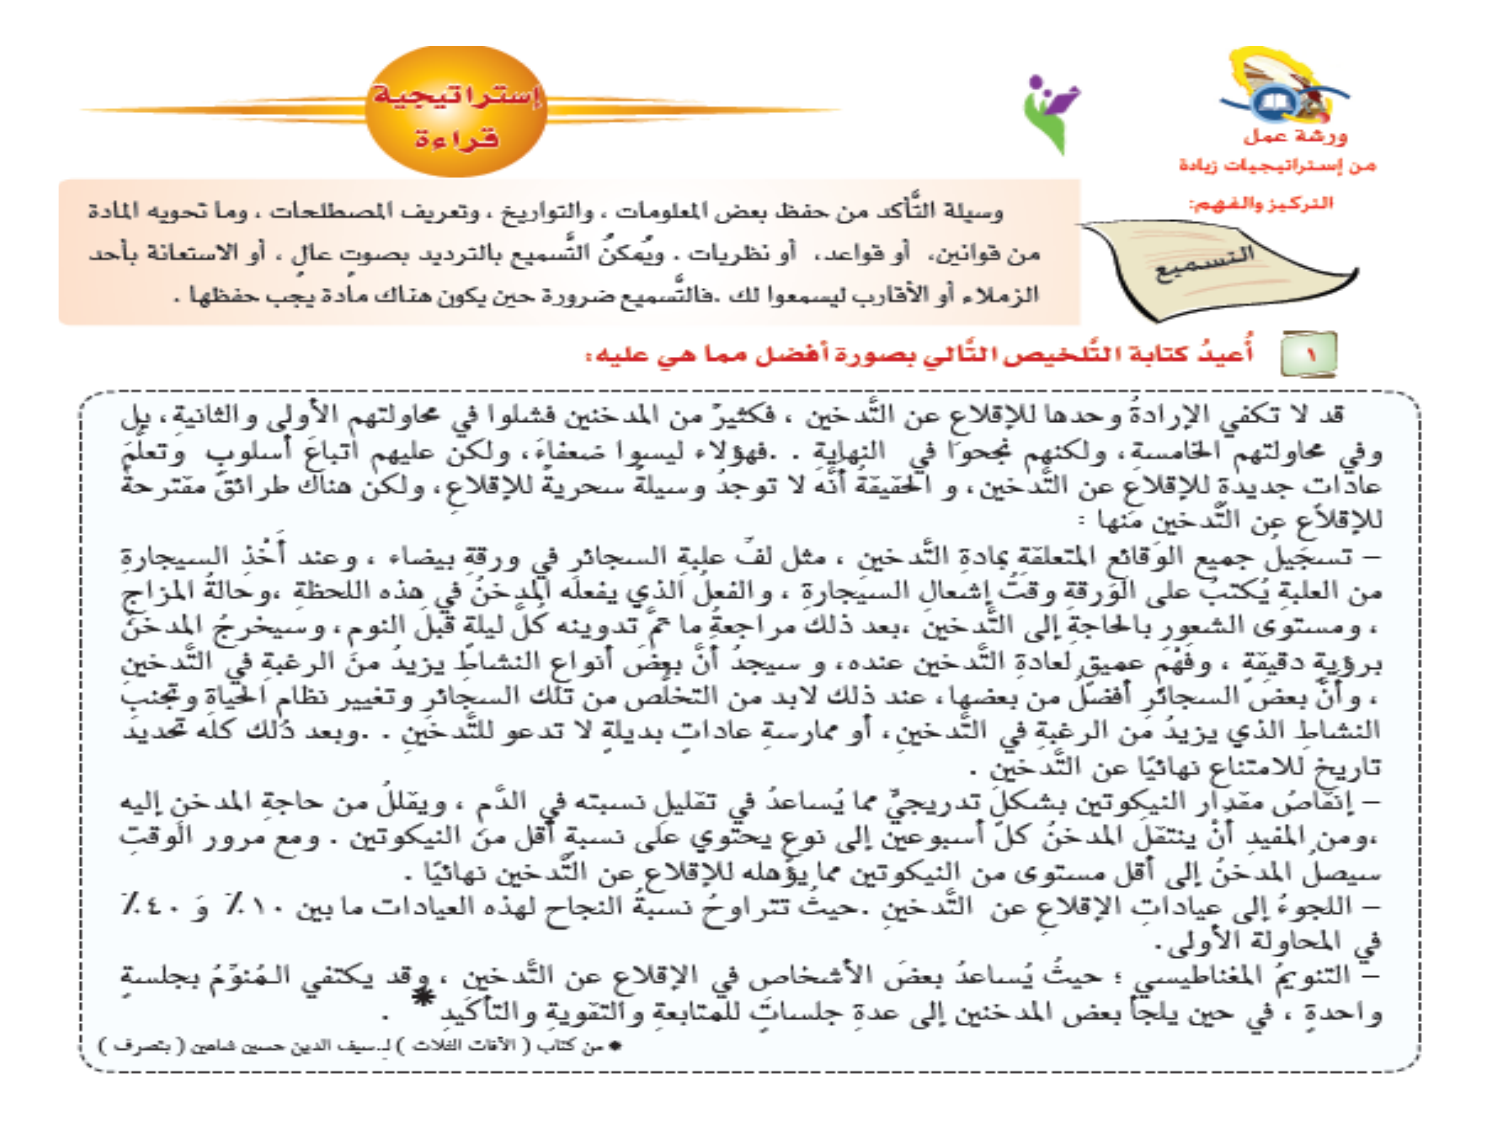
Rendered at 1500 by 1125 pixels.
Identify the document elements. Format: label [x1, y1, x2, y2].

picture [58, 46, 1430, 1079]
